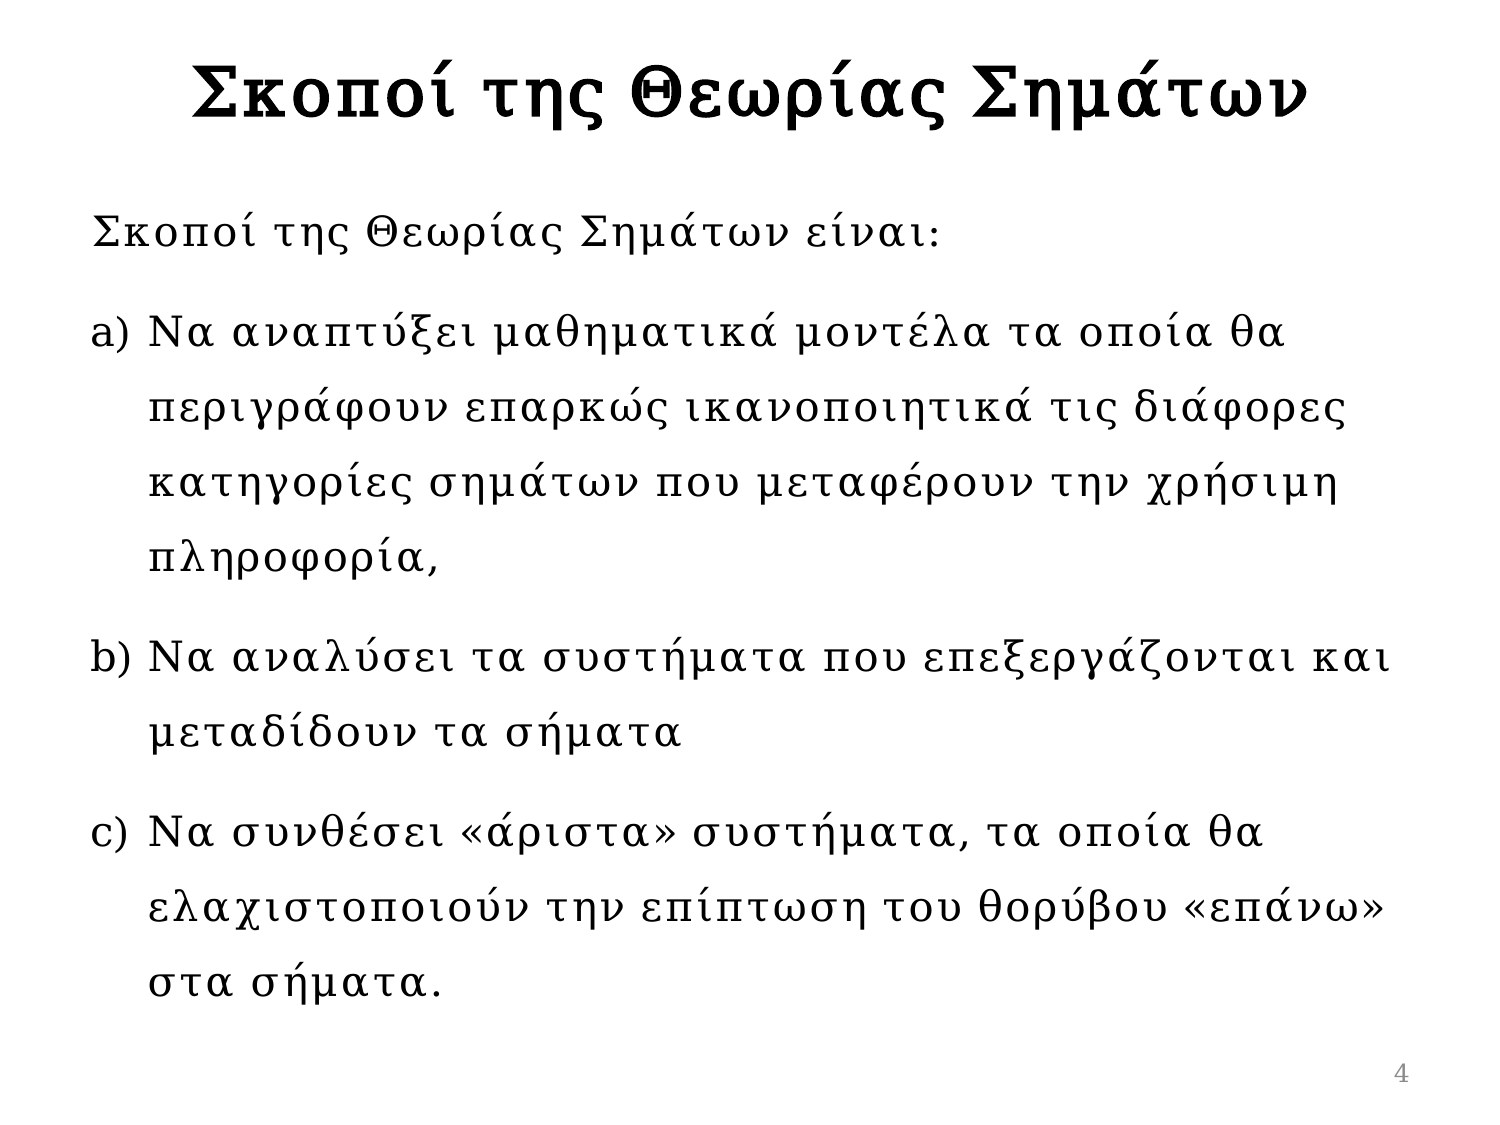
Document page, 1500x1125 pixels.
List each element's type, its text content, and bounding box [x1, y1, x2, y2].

slide_number 4 [1222, 1042, 1425, 1103]
list Σκοποί της Θεωρίας Σημάτων είναι: Να αναπτύξει μαθηματικά μοντέλα τα οποία θα περιγράφουν επαρκώς ικανοποιητικά τις διάφορες κατηγορίες σημάτων που μεταφέρουν την χρήσιμη πληροφορία, Να αναλύσει τα συστήματα που επεξεργάζονται και μεταδίδουν τα σήματα Να συνθέσει «άριστα» συστήματα, τα οποία θα ελαχιστοποιούν την επίπτωση του θορύβου «επάνω» στα σήματα. [75, 172, 1425, 1071]
title Σκοποί της Θεωρίας Σημάτων [75, 19, 1425, 159]
